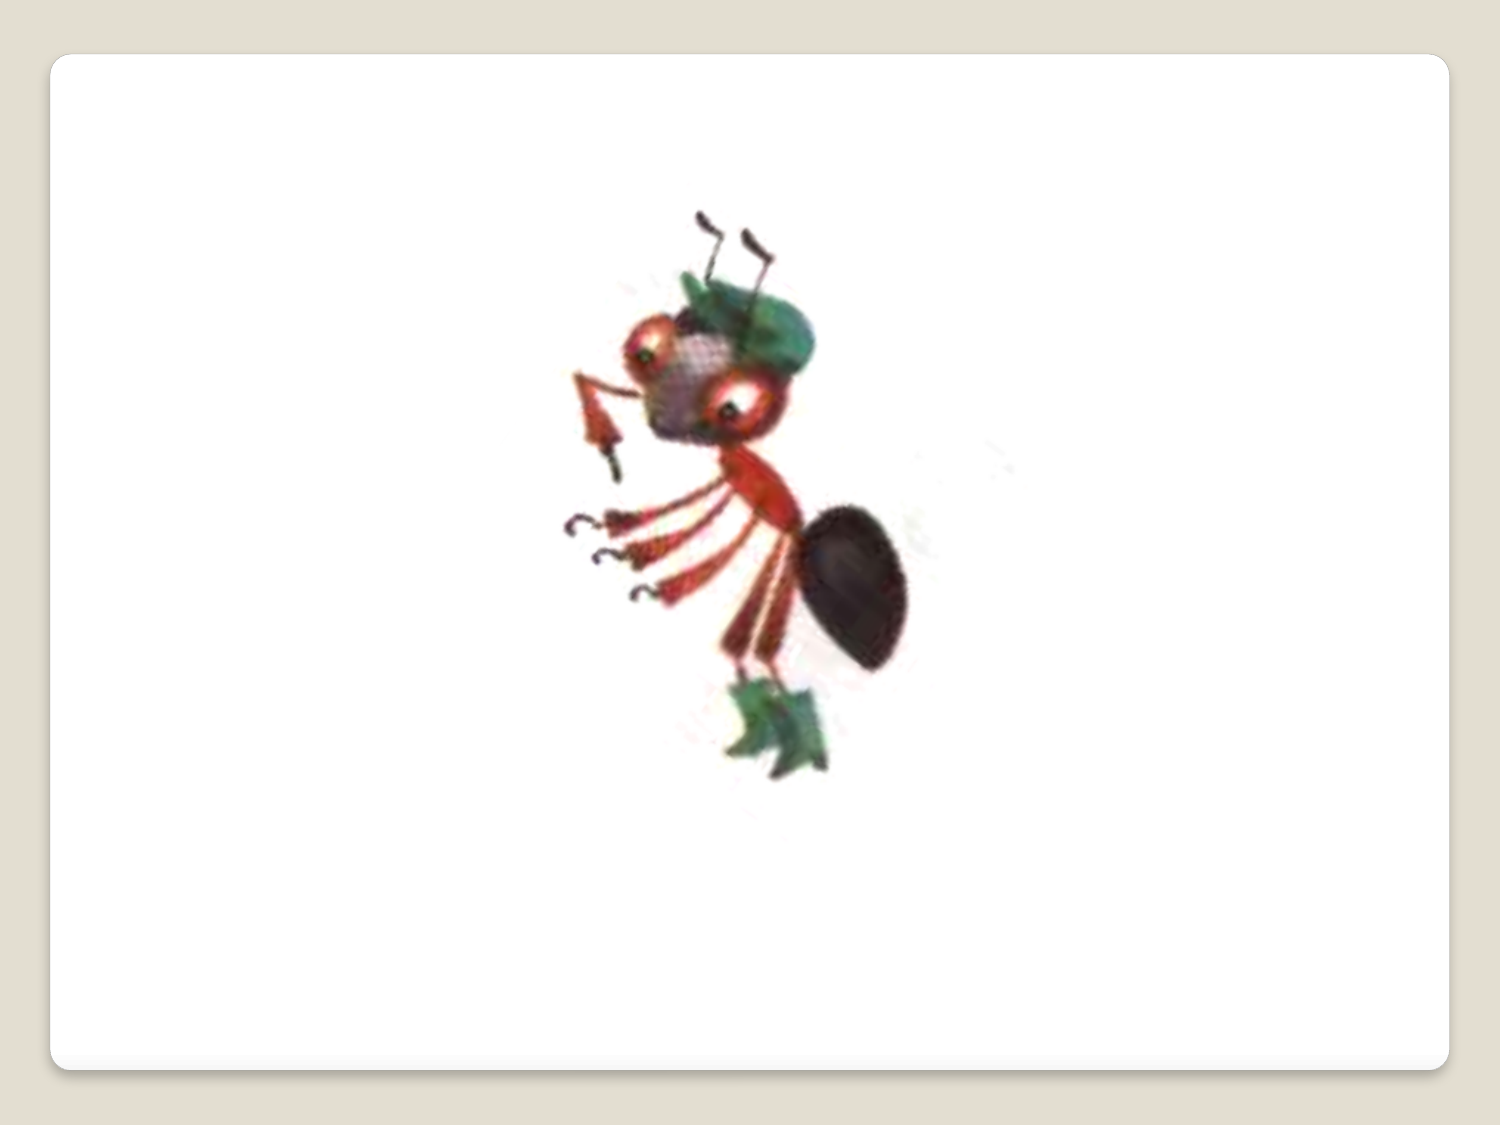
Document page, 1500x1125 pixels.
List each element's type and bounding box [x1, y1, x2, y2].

picture [224, 125, 1139, 1123]
